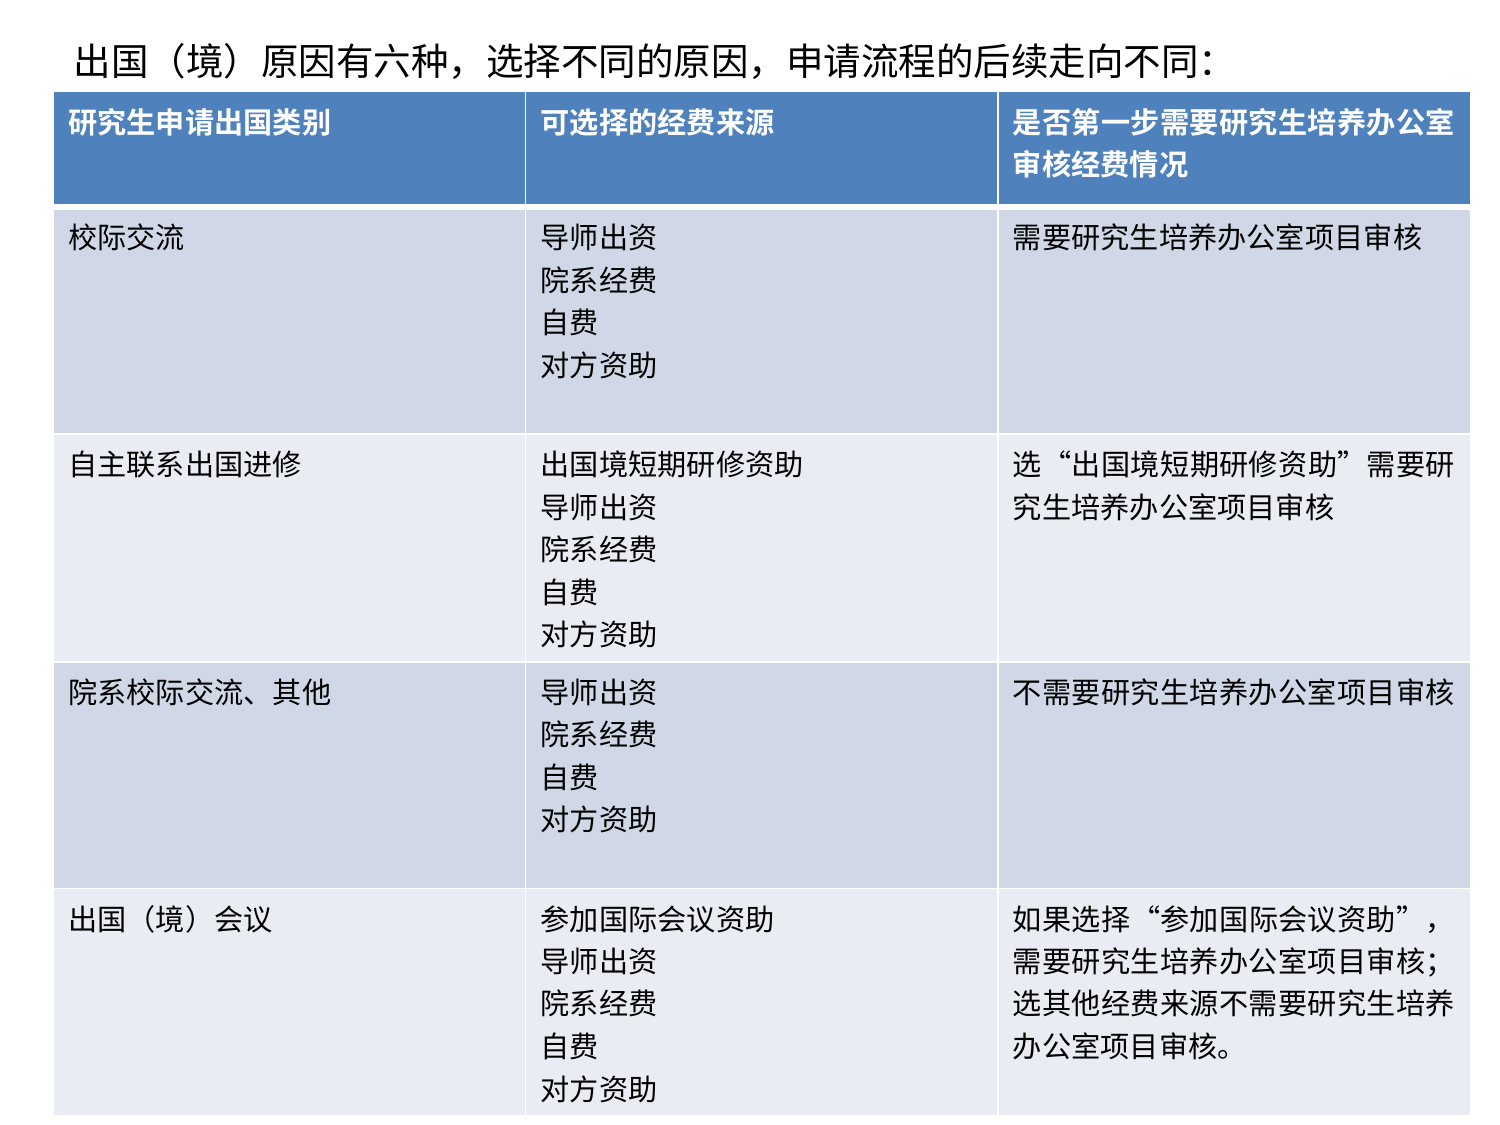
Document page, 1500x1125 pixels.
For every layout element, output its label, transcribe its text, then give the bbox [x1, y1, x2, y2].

table_cell 出国（境）会议 [54, 889, 525, 1115]
table_cell 选“出国境短期研修资助”需要研究生培养办公室项目审核 [999, 435, 1470, 661]
text_box 出国（境）原因有六种，选择不同的原因，申请流程的后续走向不同： [58, 30, 1252, 91]
table_header 是否第一步需要研究生培养办公室审核经费情况 [999, 92, 1470, 204]
table_cell 导师出资 院系经费 自费 对方资助 [526, 210, 997, 433]
table_cell 导师出资 院系经费 自费 对方资助 [526, 663, 997, 888]
table_cell 如果选择“参加国际会议资助”，需要研究生培养办公室项目审核；选其他经费来源不需要研究生培养办公室项目审核。 [999, 889, 1470, 1115]
table_header 研究生申请出国类别 [54, 92, 525, 204]
table_cell 出国境短期研修资助 导师出资 院系经费 自费 对方资助 [526, 435, 997, 661]
table_cell 参加国际会议资助 导师出资 院系经费 自费 对方资助 [526, 889, 997, 1115]
table_cell 需要研究生培养办公室项目审核 [999, 210, 1470, 433]
table_cell 不需要研究生培养办公室项目审核 [999, 663, 1470, 888]
table_cell 校际交流 [54, 210, 525, 433]
table_cell 院系校际交流、其他 [54, 663, 525, 888]
table_header 可选择的经费来源 [526, 92, 997, 204]
table_cell 自主联系出国进修 [54, 435, 525, 661]
